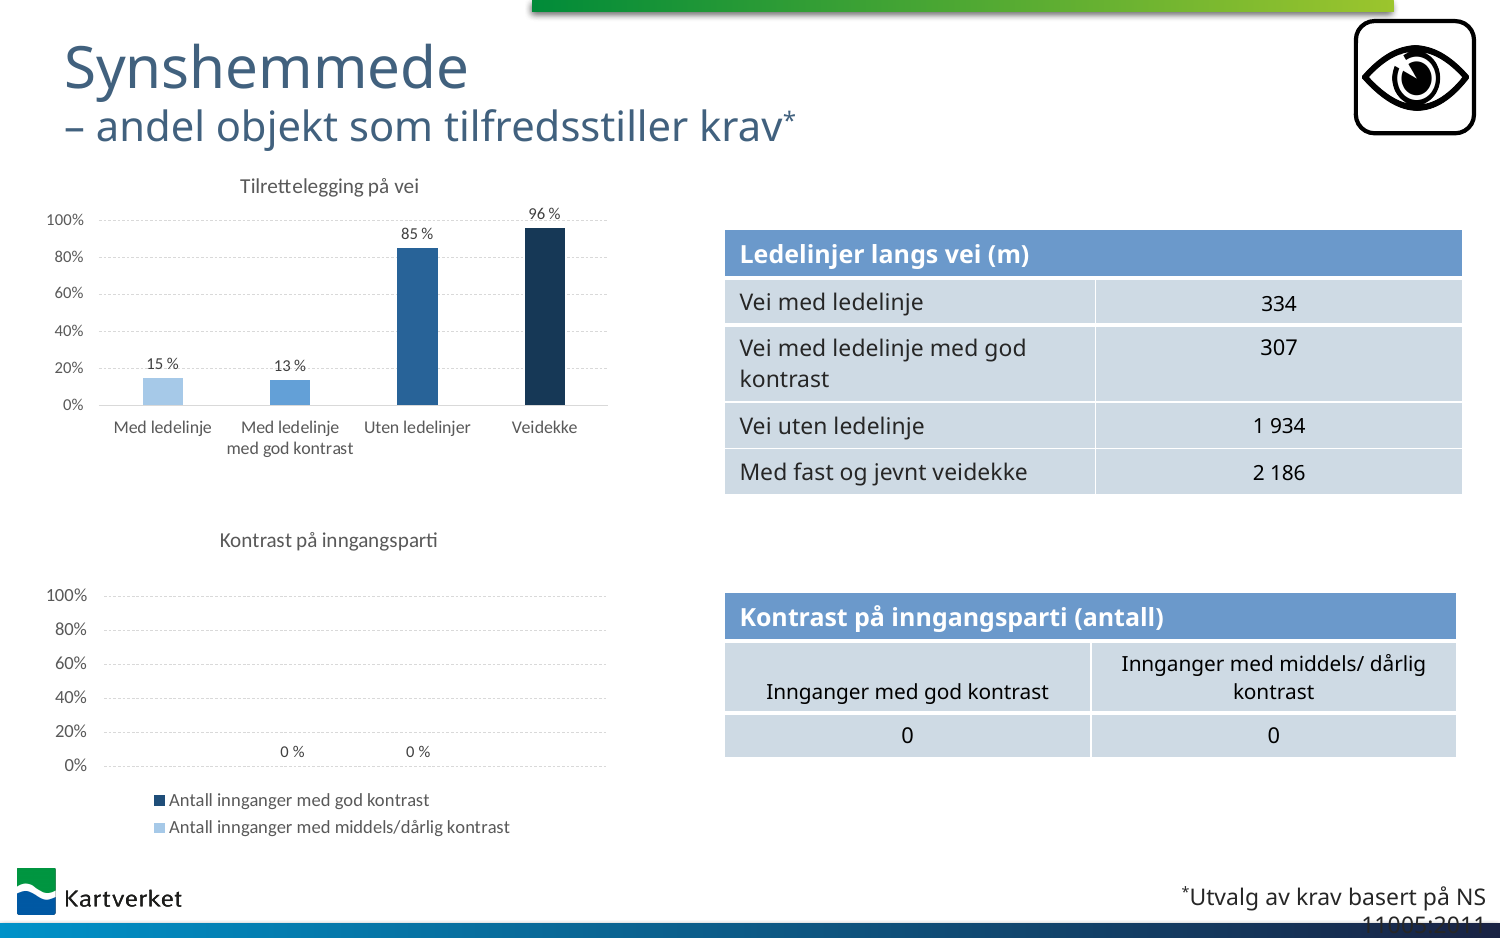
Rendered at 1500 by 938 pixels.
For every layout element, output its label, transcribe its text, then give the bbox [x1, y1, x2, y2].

table_cell Vei med ledelinje med god kontrast [725, 327, 1095, 401]
table_cell Innganger med middels/ dårlig kontrast [1092, 643, 1456, 711]
table_cell 0 [725, 715, 1090, 757]
picture [41, 166, 618, 492]
table_cell 307 [1096, 327, 1462, 401]
table_cell 2 186 [1096, 449, 1462, 494]
table_cell Med fast og jevnt veidekke [725, 449, 1095, 494]
table_header Ledelinjer langs vei (m) [725, 230, 1462, 276]
table_cell Innganger med god kontrast [725, 643, 1090, 711]
table_cell Vei uten ledelinje [725, 403, 1095, 448]
text_box Synshemmede – andel objekt som tilfredsstiller krav* [49, 24, 1431, 158]
table_cell 334 [1096, 280, 1462, 323]
table_header Kontrast på inngangsparti (antall) [725, 593, 1456, 639]
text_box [1355, 20, 1475, 134]
table_cell 0 [1092, 715, 1456, 757]
table_cell Vei med ledelinje [725, 280, 1095, 323]
table_cell 1 934 [1096, 403, 1462, 448]
text_box *Utvalg av krav basert på NS 11005:2011 [1068, 873, 1500, 938]
picture [41, 520, 617, 846]
